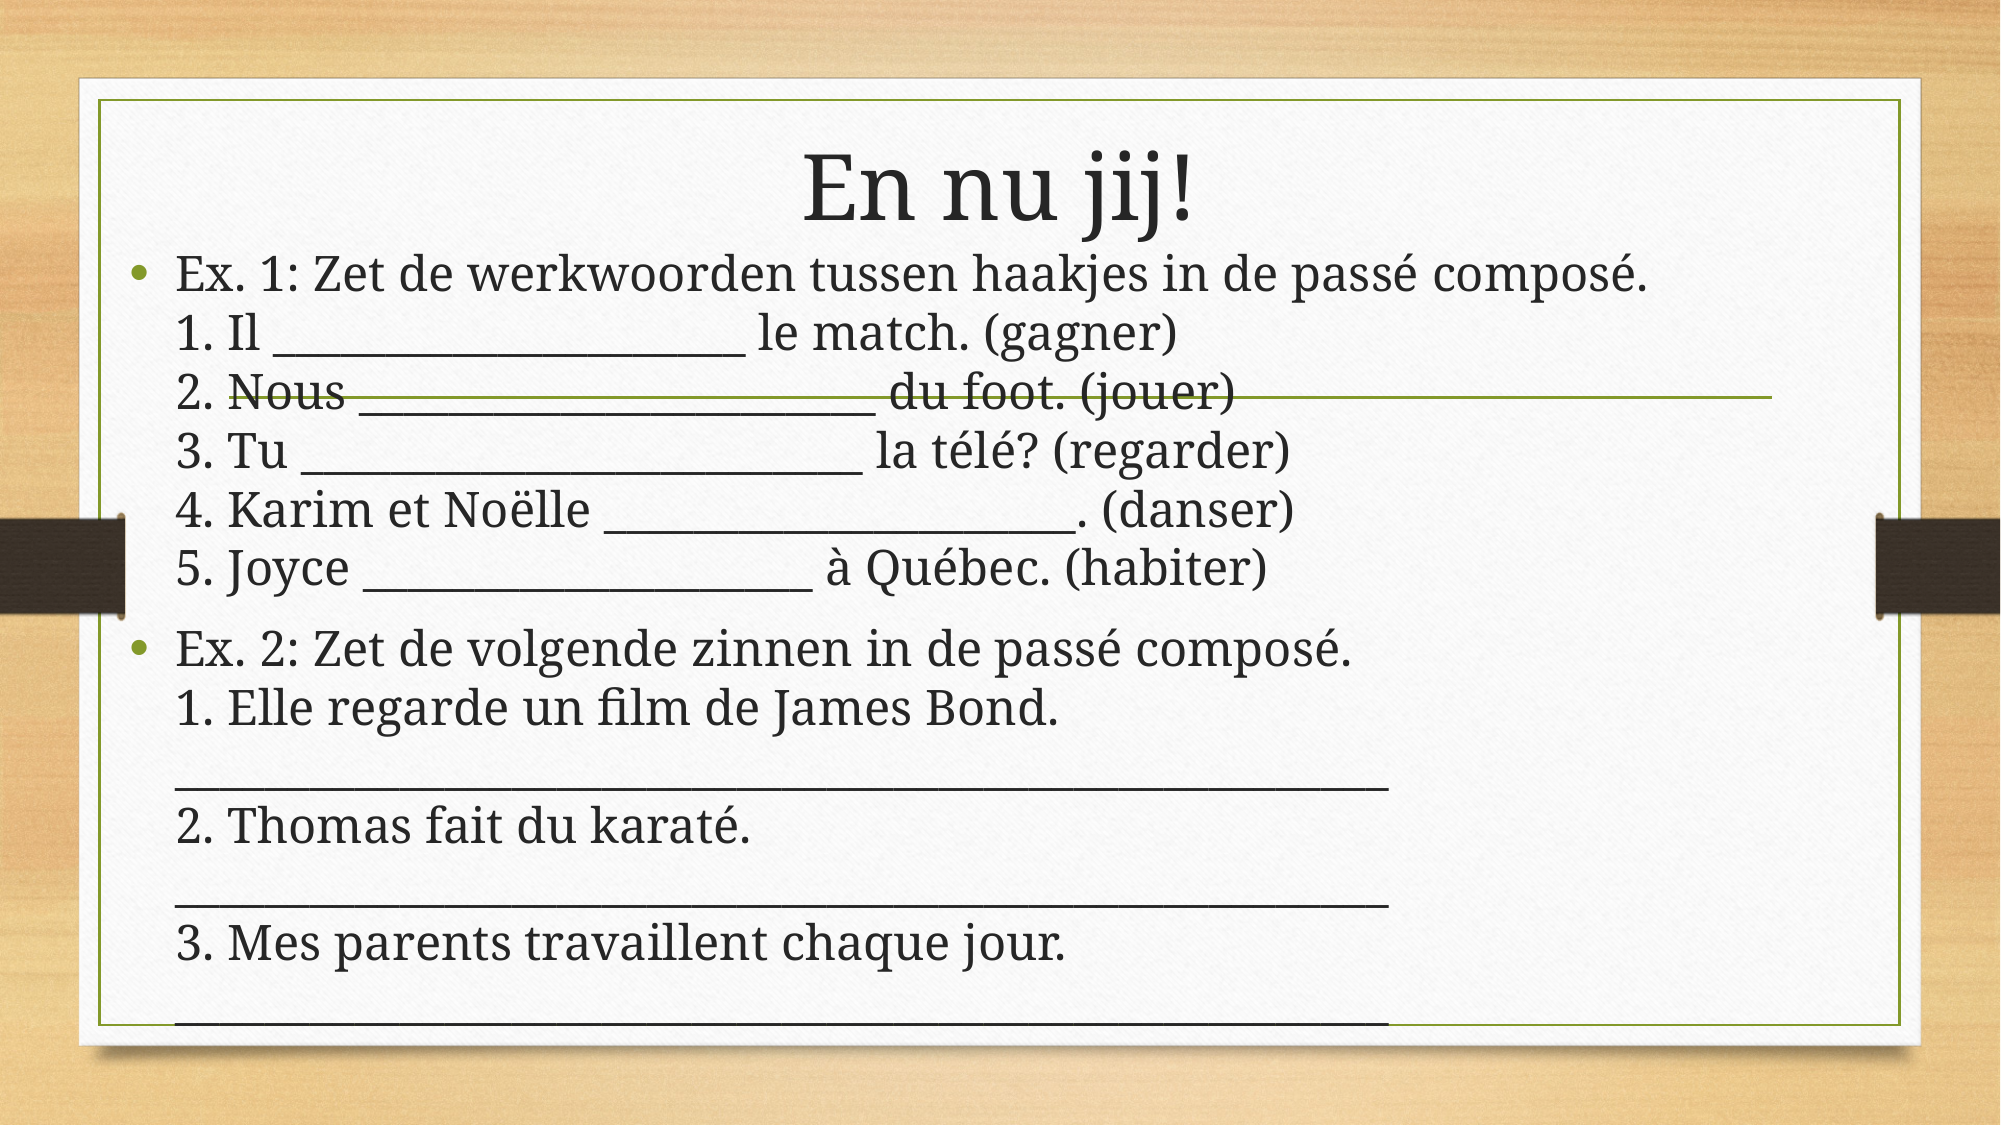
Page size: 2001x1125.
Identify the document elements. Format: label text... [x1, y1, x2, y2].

title En nu jij! [212, 77, 1788, 235]
picture [0, 0, 2001, 1125]
list Ex. 1: Zet de werkwoorden tussen haakjes in de passé composé. 1. Il _____________________ le match. (gagner) 2. Nous _______________________ du foot. (jouer) 3. Tu _________________________ la télé? (regarder) 4. Karim et Noëlle _____________________. (danser) 5. Joyce ____________________ à Québec. (habiter) Ex. 2: Zet de volgende zinnen in de passé composé. 1. Elle regarde un film de James Bond. ______________________________________________________ 2. Thomas fait du karaté. ______________________________________________________ 3. Mes parents travaillent chaque jour. ______________________________________________________ [114, 235, 1886, 1040]
